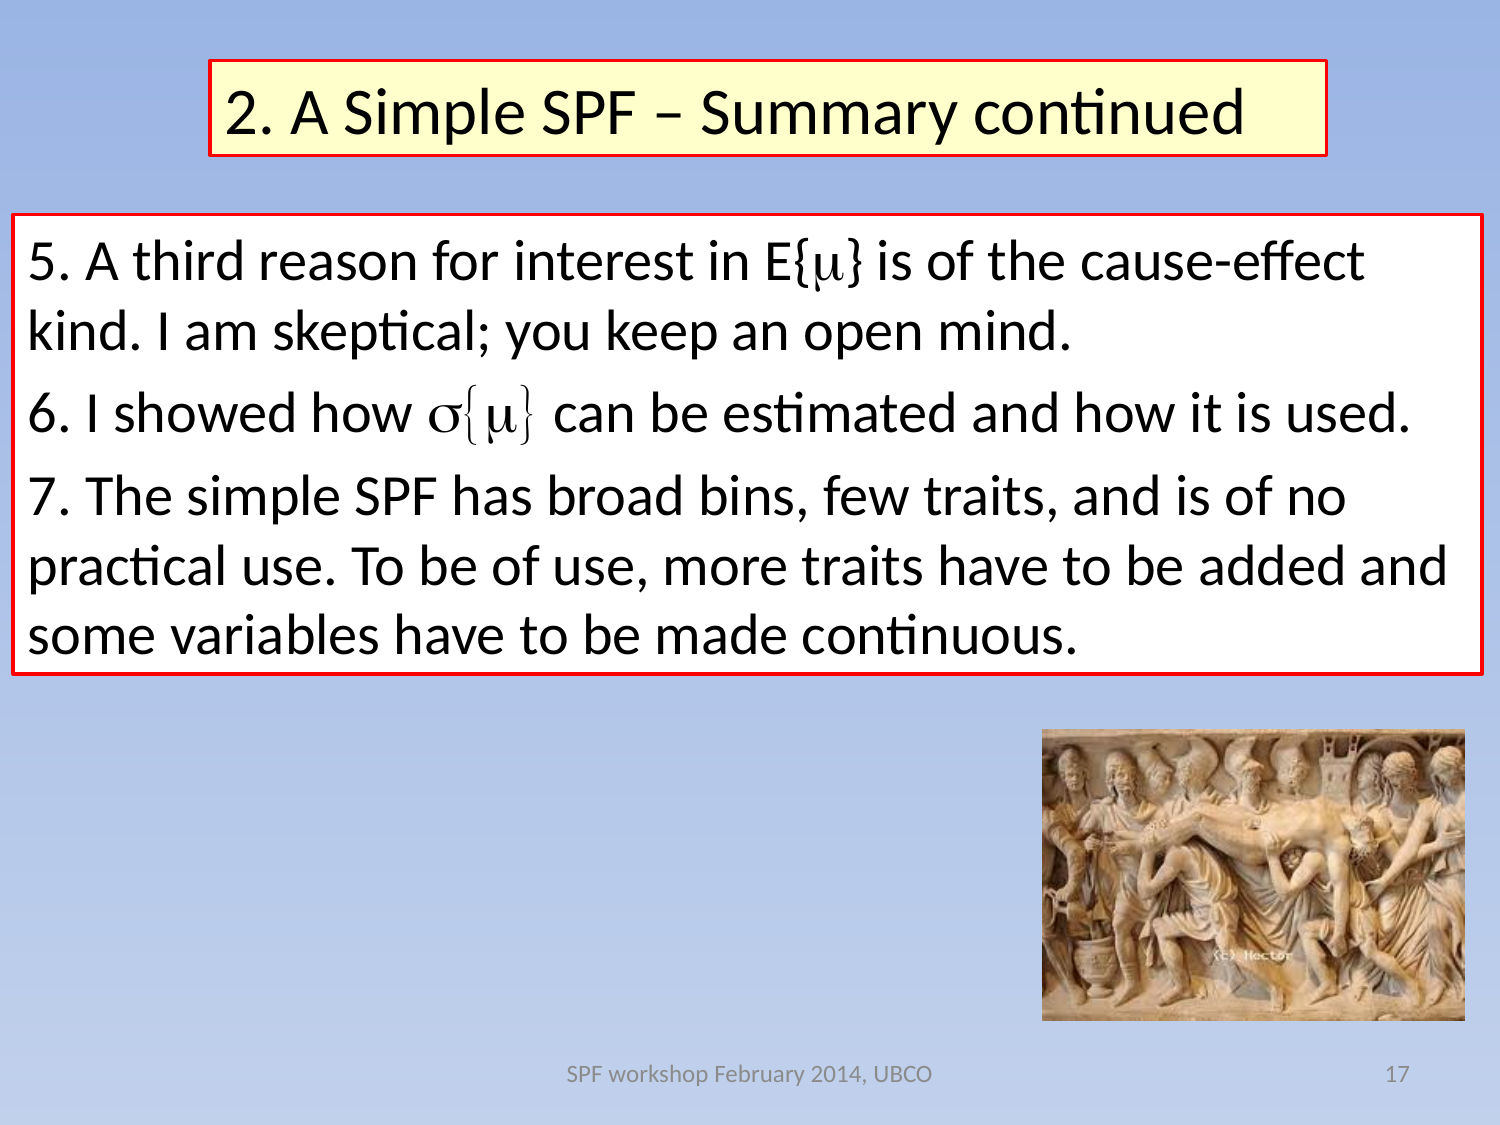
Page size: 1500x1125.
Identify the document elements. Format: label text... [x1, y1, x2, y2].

text_box 2. A Simple SPF – Summary continued [210, 60, 1327, 156]
picture [1042, 729, 1465, 1021]
text_box 5. A third reason for interest in E{m} is of the cause-effect kind. I am skeptical; you keep an open mind. 6. I showed how s{m} can be estimated and how it is used. 7. The simple SPF has broad bins, few traits, and is of no practical use. To be of use, more traits have to be added and some variables have to be made continuous. [13, 214, 1482, 675]
footer SPF workshop February 2014, UBCO [512, 1042, 988, 1103]
slide_number 17 [1074, 1042, 1425, 1103]
